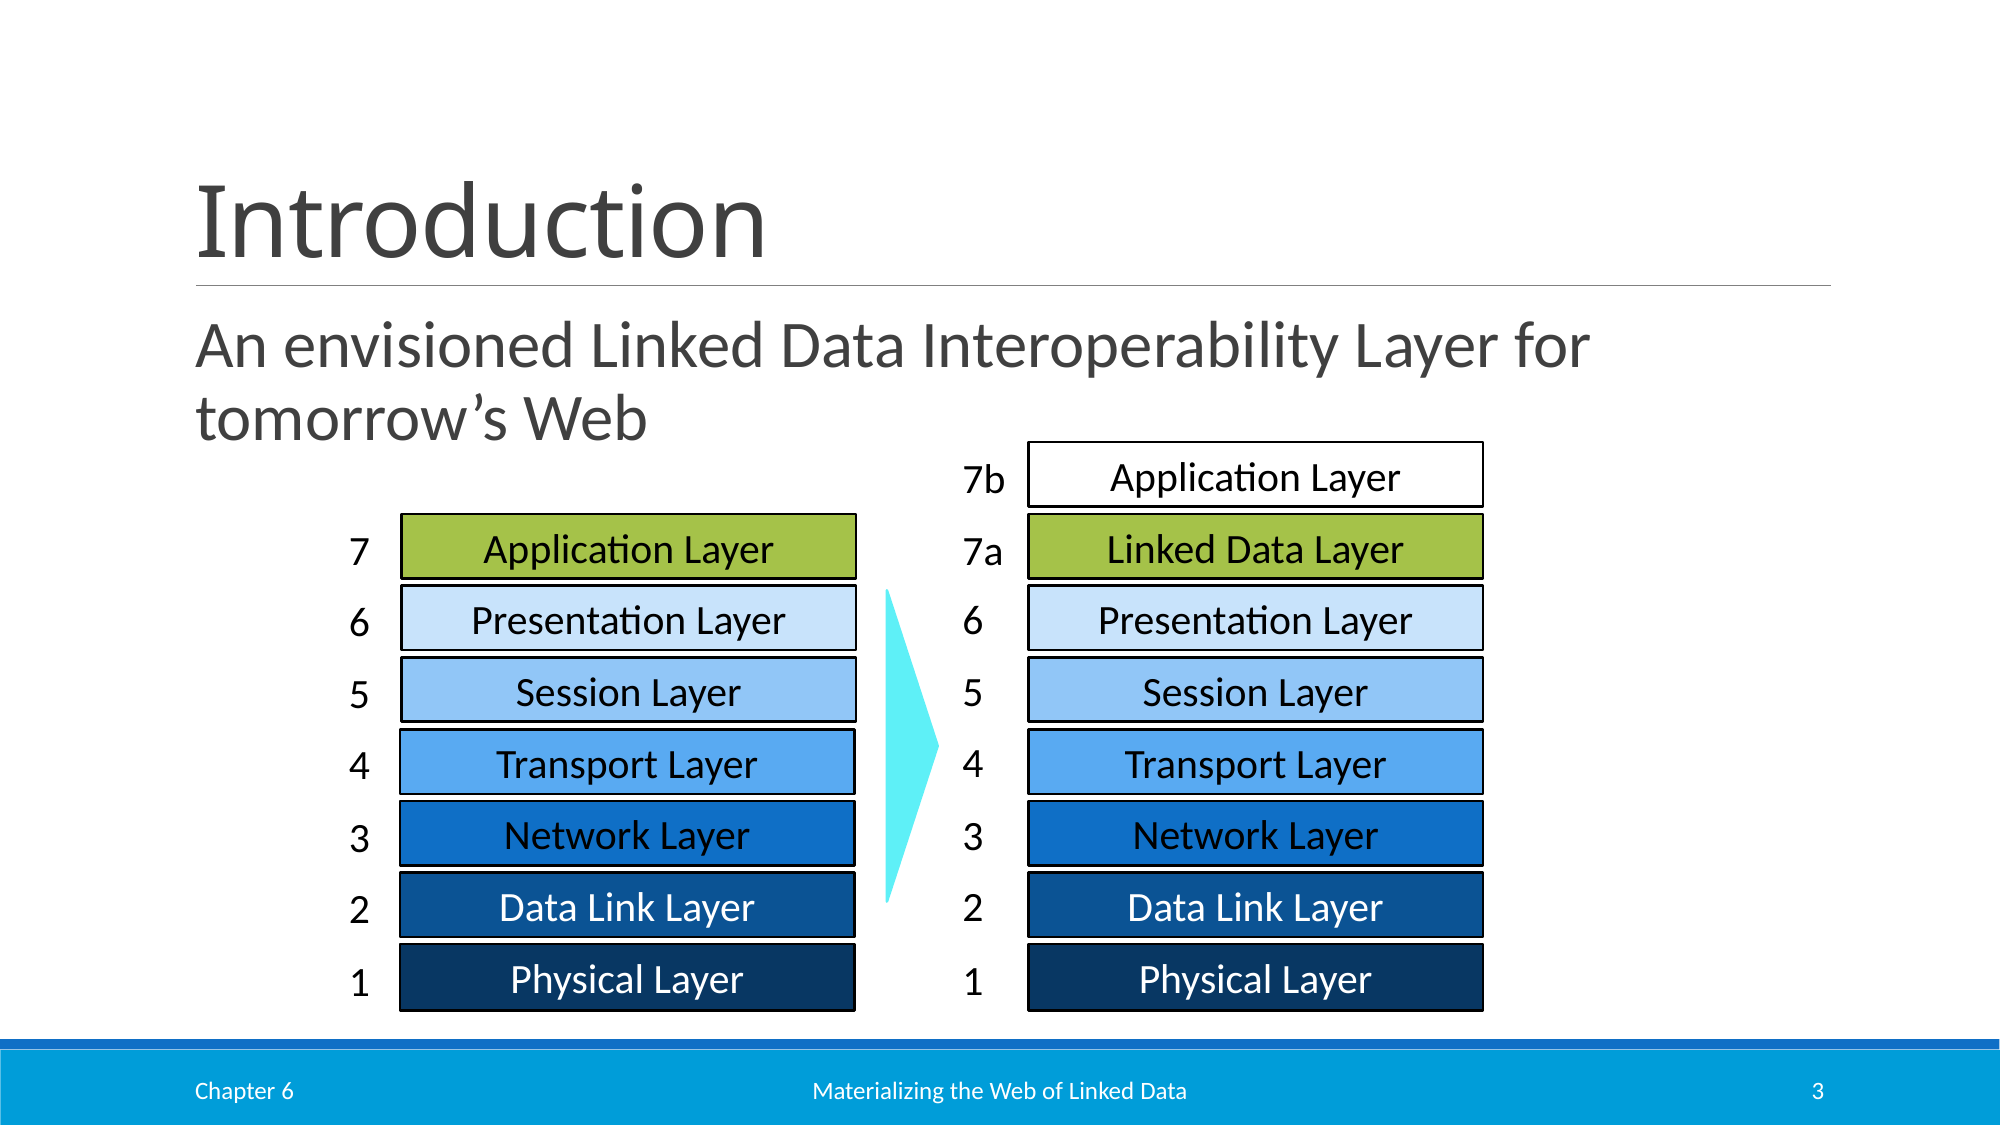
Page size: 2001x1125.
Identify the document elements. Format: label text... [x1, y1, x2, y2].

title Introduction [180, 47, 1830, 285]
text_box 4 [947, 728, 1022, 794]
text_box 4 [334, 730, 408, 796]
list An envisioned Linked Data Interoperability Layer for tomorrow’s Web [180, 302, 1830, 963]
text_box Data Link Layer [1027, 871, 1484, 938]
text_box Data Link Layer [399, 871, 856, 938]
text_box Presentation Layer [400, 584, 857, 651]
slide_number 3 [1624, 1059, 1840, 1120]
text_box Application Layer [400, 513, 857, 580]
text_box 1 [947, 945, 1022, 1011]
text_box Network Layer [1027, 800, 1484, 867]
text_box 2 [334, 874, 408, 940]
text_box Physical Layer [399, 943, 856, 1012]
text_box Session Layer [1027, 656, 1484, 723]
text_box 7b [947, 444, 1022, 509]
text_box Physical Layer [1027, 943, 1484, 1012]
text_box 7 [334, 516, 408, 582]
text_box Transport Layer [399, 728, 856, 795]
text_box 5 [947, 657, 1022, 723]
text_box Network Layer [399, 800, 856, 867]
text_box Linked Data Layer [1027, 513, 1484, 580]
text_box 7a [947, 516, 1022, 582]
text_box Session Layer [400, 656, 857, 723]
text_box Presentation Layer [1027, 584, 1484, 651]
text_box Transport Layer [1027, 728, 1484, 795]
slide_number Chapter 6 [180, 1059, 586, 1120]
text_box 1 [334, 947, 408, 1013]
footer Materializing the Web of Linked Data [604, 1059, 1396, 1120]
text_box 6 [334, 587, 408, 653]
text_box 3 [334, 803, 408, 869]
text_box 3 [947, 801, 1022, 867]
text_box 6 [947, 585, 1022, 651]
text_box 5 [334, 659, 408, 725]
text_box Application Layer [1027, 441, 1484, 508]
text_box 2 [947, 872, 1022, 938]
text_box [885, 589, 939, 903]
